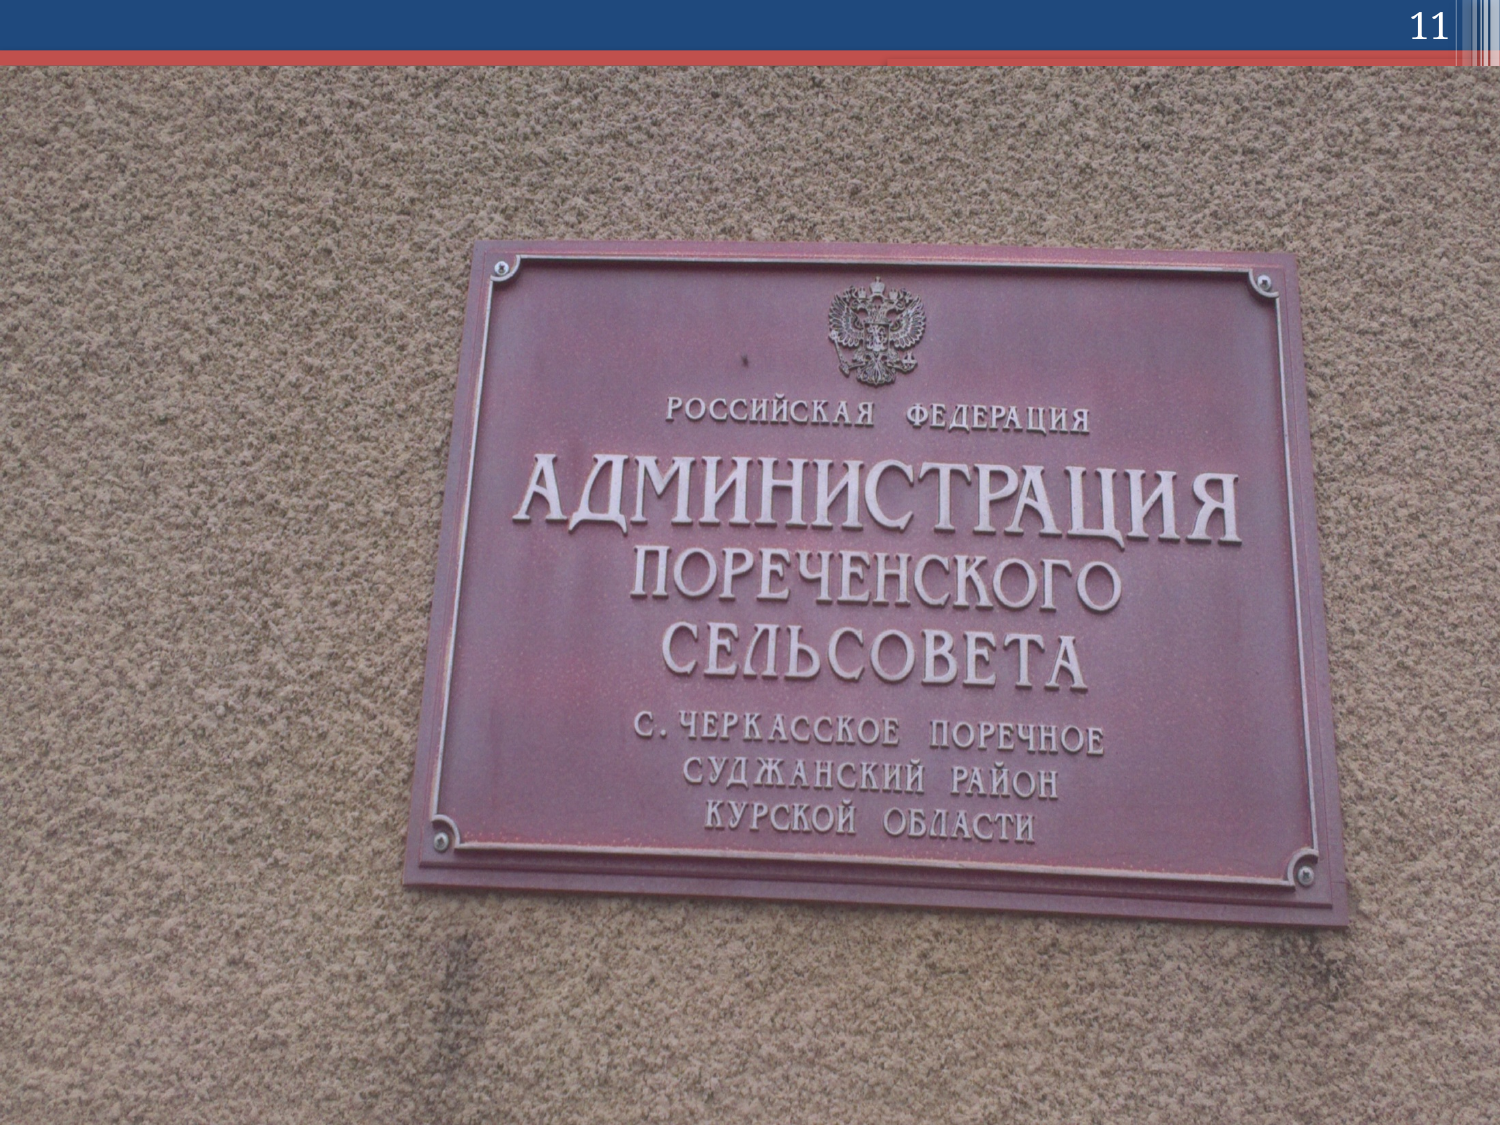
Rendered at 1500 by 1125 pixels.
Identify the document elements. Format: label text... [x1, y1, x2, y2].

picture [0, 66, 1500, 1125]
slide_number 11 [1340, 0, 1466, 61]
